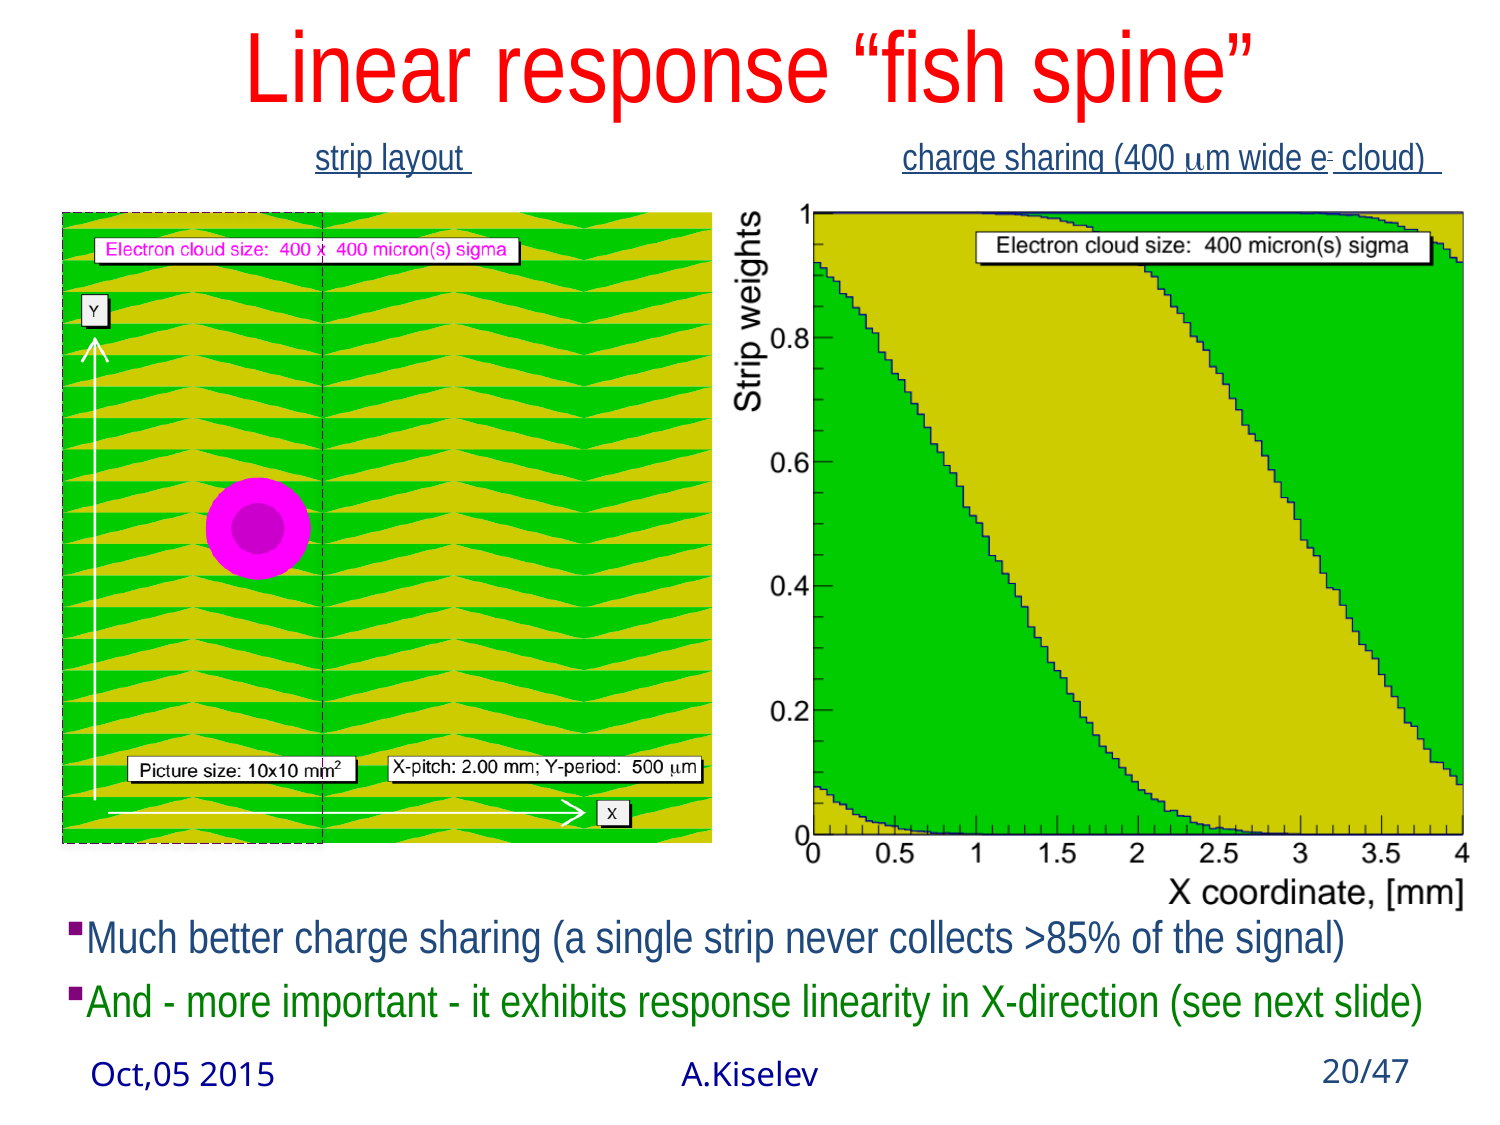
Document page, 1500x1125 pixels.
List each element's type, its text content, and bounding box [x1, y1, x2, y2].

slide_number 20/47 [1074, 1050, 1425, 1103]
picture [720, 174, 1500, 932]
text_box strip layout [299, 124, 513, 200]
picture [62, 212, 713, 843]
text_box Much better charge sharing (a single strip never collects >85% of the signal) And - more important - it exhibits response linearity in X-direction (see next slide) [50, 899, 1500, 1050]
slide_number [75, 1050, 425, 1103]
footer A.Kiselev [512, 1050, 988, 1103]
text_box charge sharing (400 mm wide e- cloud) [887, 124, 1500, 174]
title Linear response “fish spine” [0, 0, 1500, 125]
